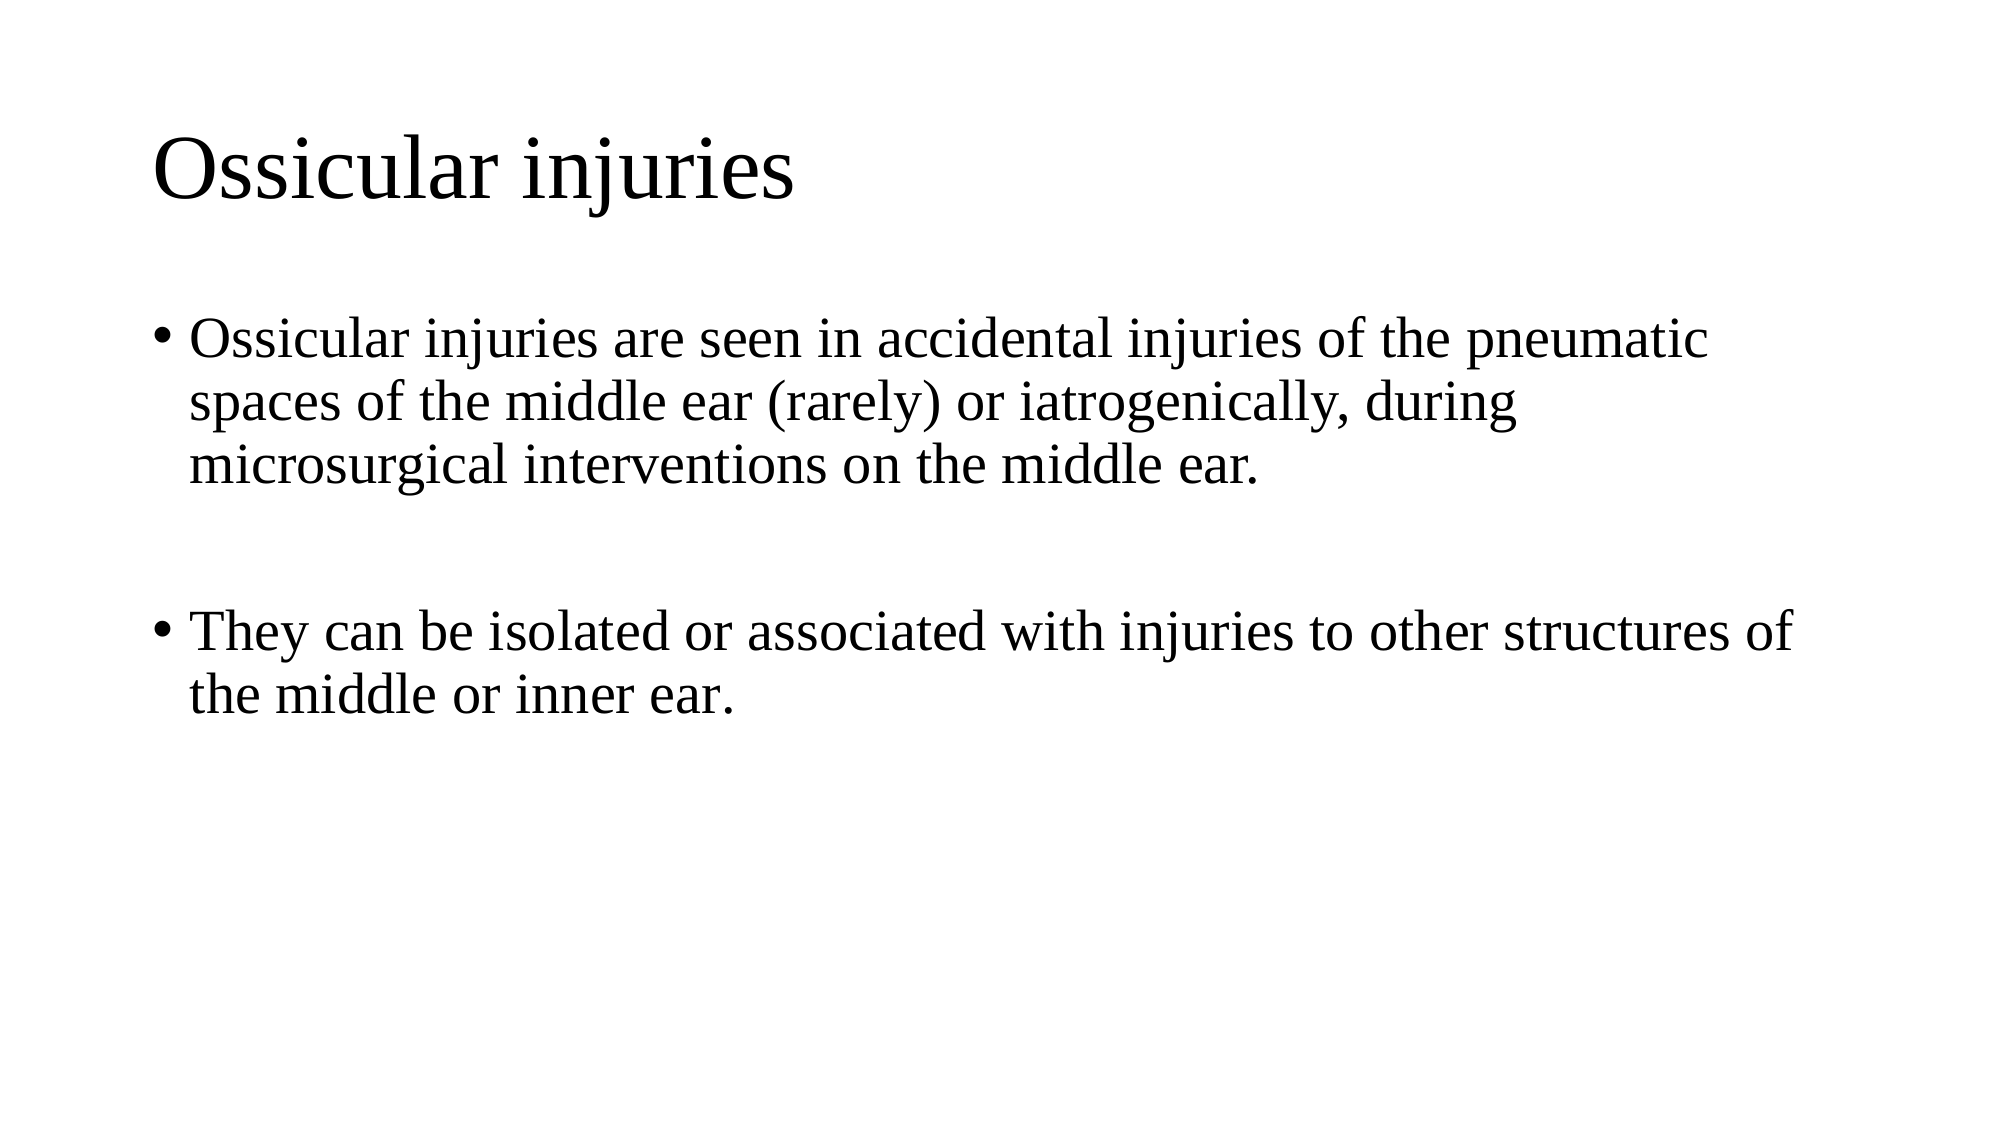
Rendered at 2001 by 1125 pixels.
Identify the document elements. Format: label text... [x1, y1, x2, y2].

list Ossicular injuries are seen in accidental injuries of the pneumatic spaces of the middle ear (rarely) or iatrogenically, during microsurgical interventions on the middle ear. They can be isolated or associated with injuries to other structures of the middle or inner ear. [137, 299, 1863, 1014]
title Ossicular injuries [137, 59, 1863, 278]
